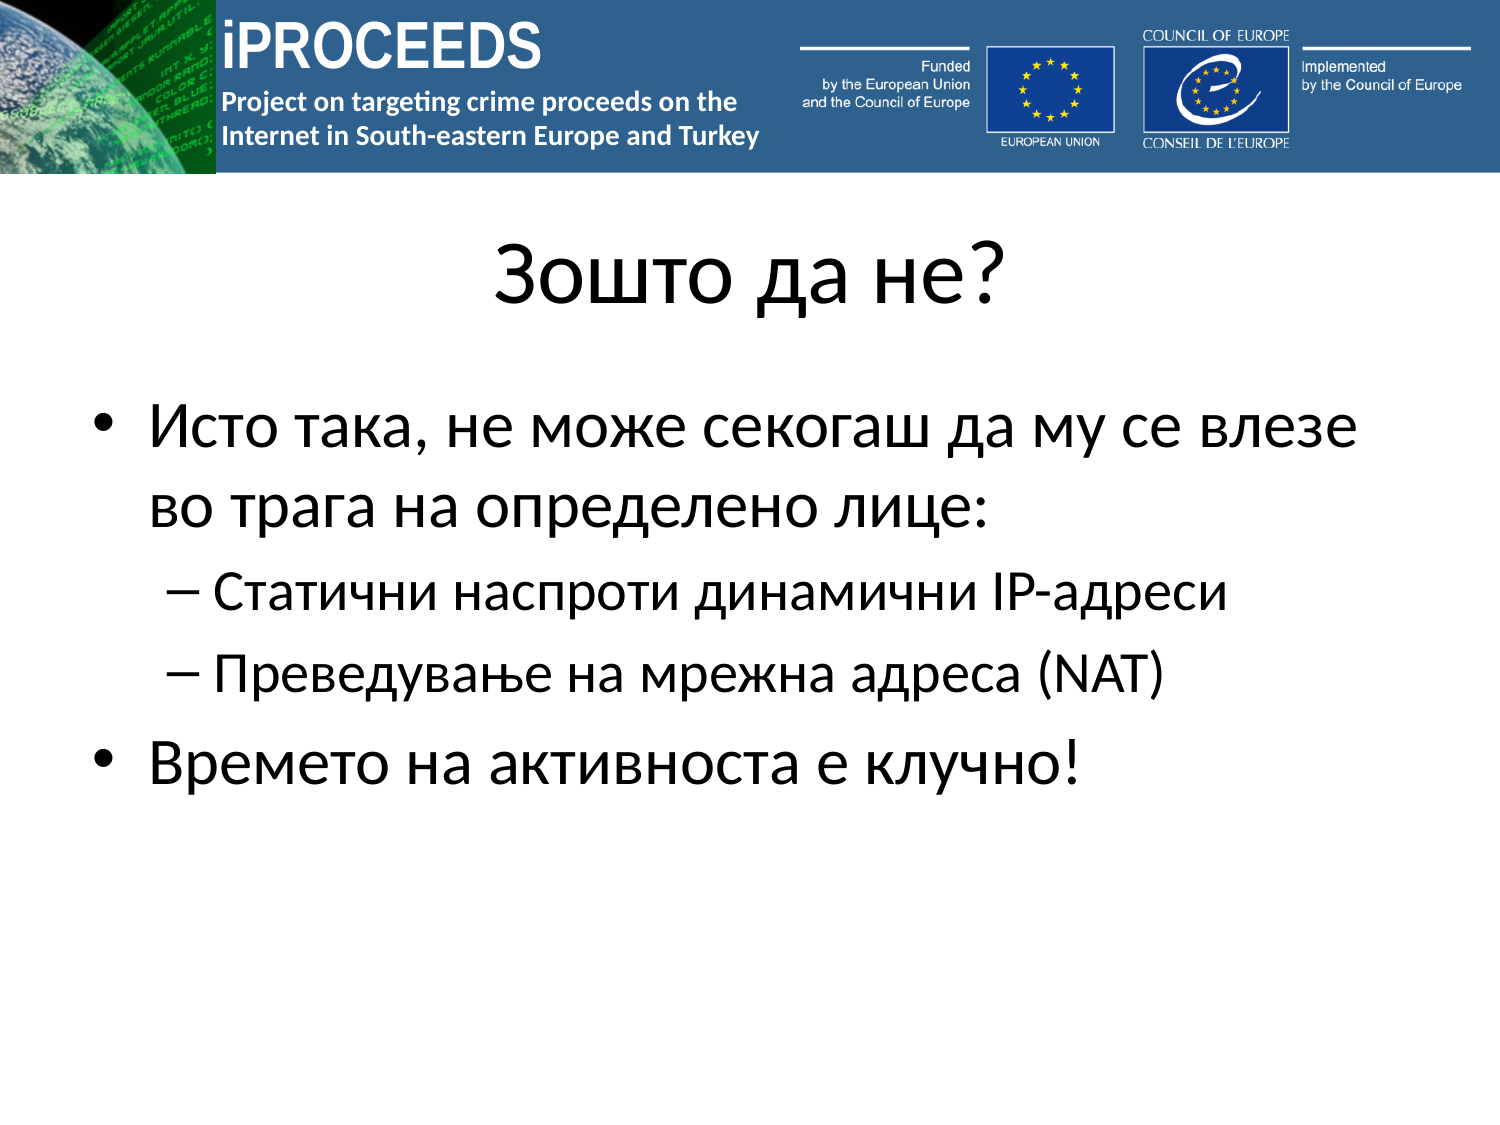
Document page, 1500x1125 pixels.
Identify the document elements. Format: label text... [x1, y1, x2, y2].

title Зошто да не? [76, 172, 1427, 361]
picture [800, 30, 1471, 148]
list Исто така, не може секогаш да му се влезе во трага на определено лице: Статични наспроти динамични IP-адреси Преведување на мрежна адреса (NAT) Времето на активноста е клучно! [76, 373, 1427, 1017]
picture [0, 0, 216, 174]
